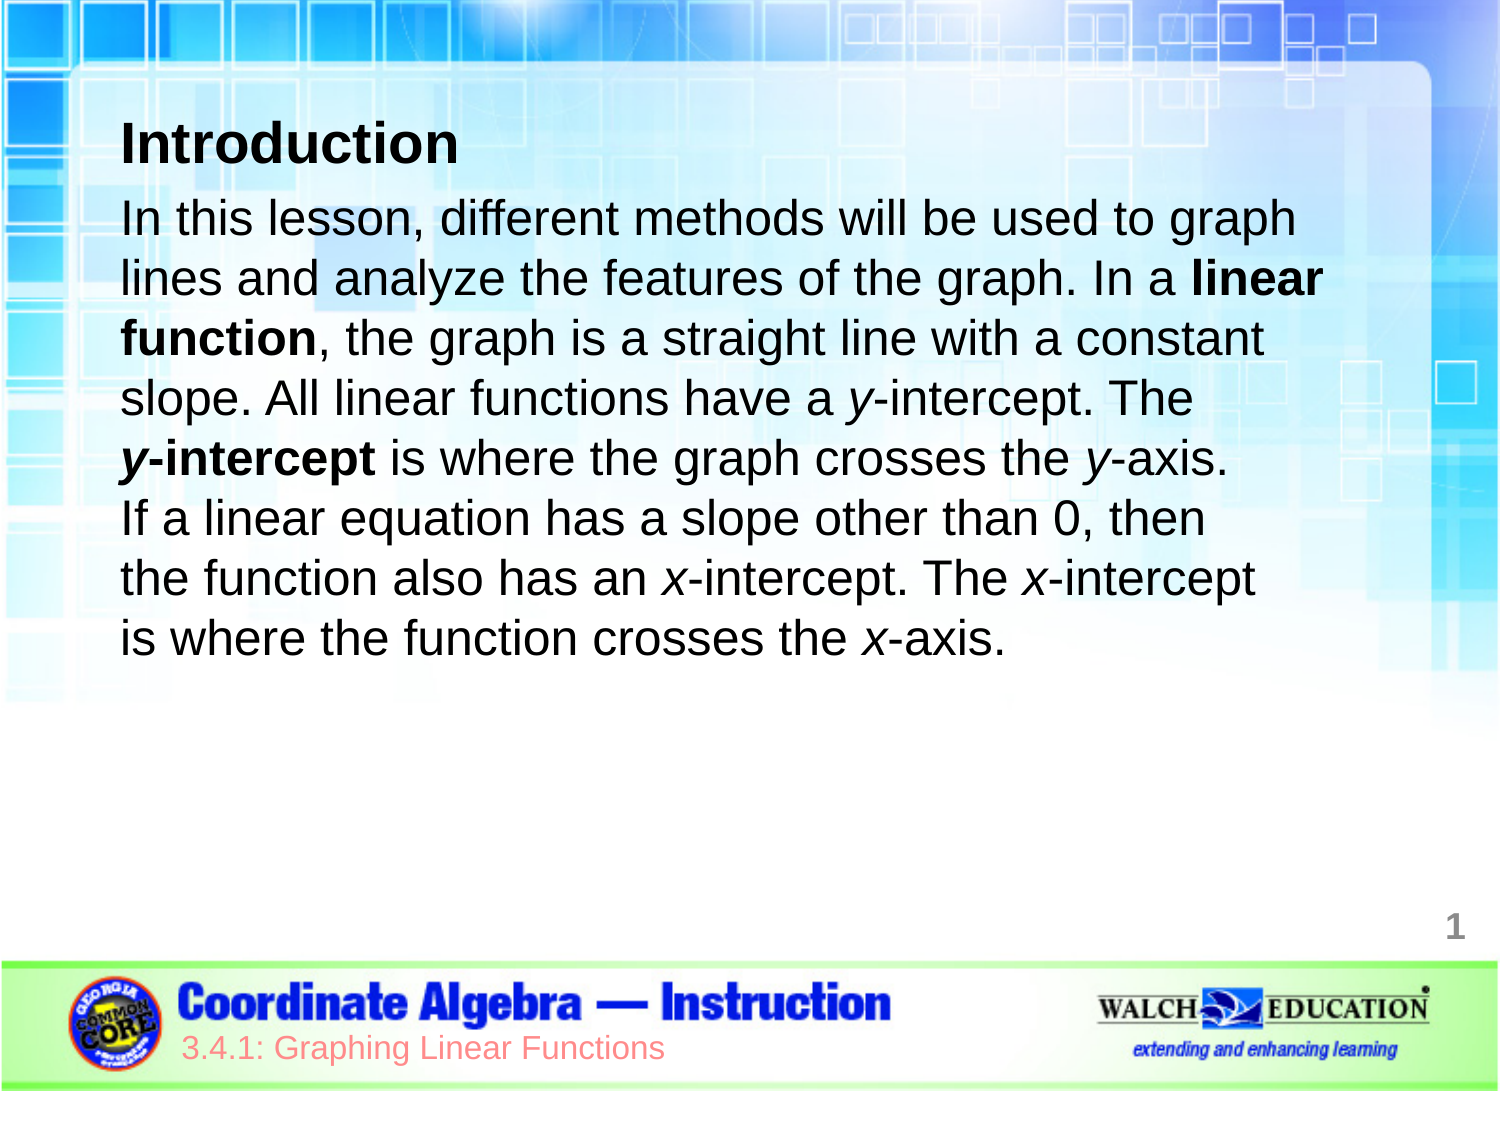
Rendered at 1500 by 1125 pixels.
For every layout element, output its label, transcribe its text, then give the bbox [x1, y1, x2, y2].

picture [1, 0, 1500, 1091]
slide_number 1 [1361, 901, 1481, 949]
footer 3.4.1: Graphing Linear Functions [166, 1024, 1080, 1069]
subtitle Introduction In this lesson, different methods will be used to graph lines and analyze the features of the graph. In a linear function, the graph is a straight line with a constant slope. All linear functions have a y-intercept. The y-intercept is where the graph crosses the y-axis. If a linear equation has a slope other than 0, then the function also has an x-intercept. The x-intercept is where the function crosses the x-axis. [105, 97, 1393, 918]
